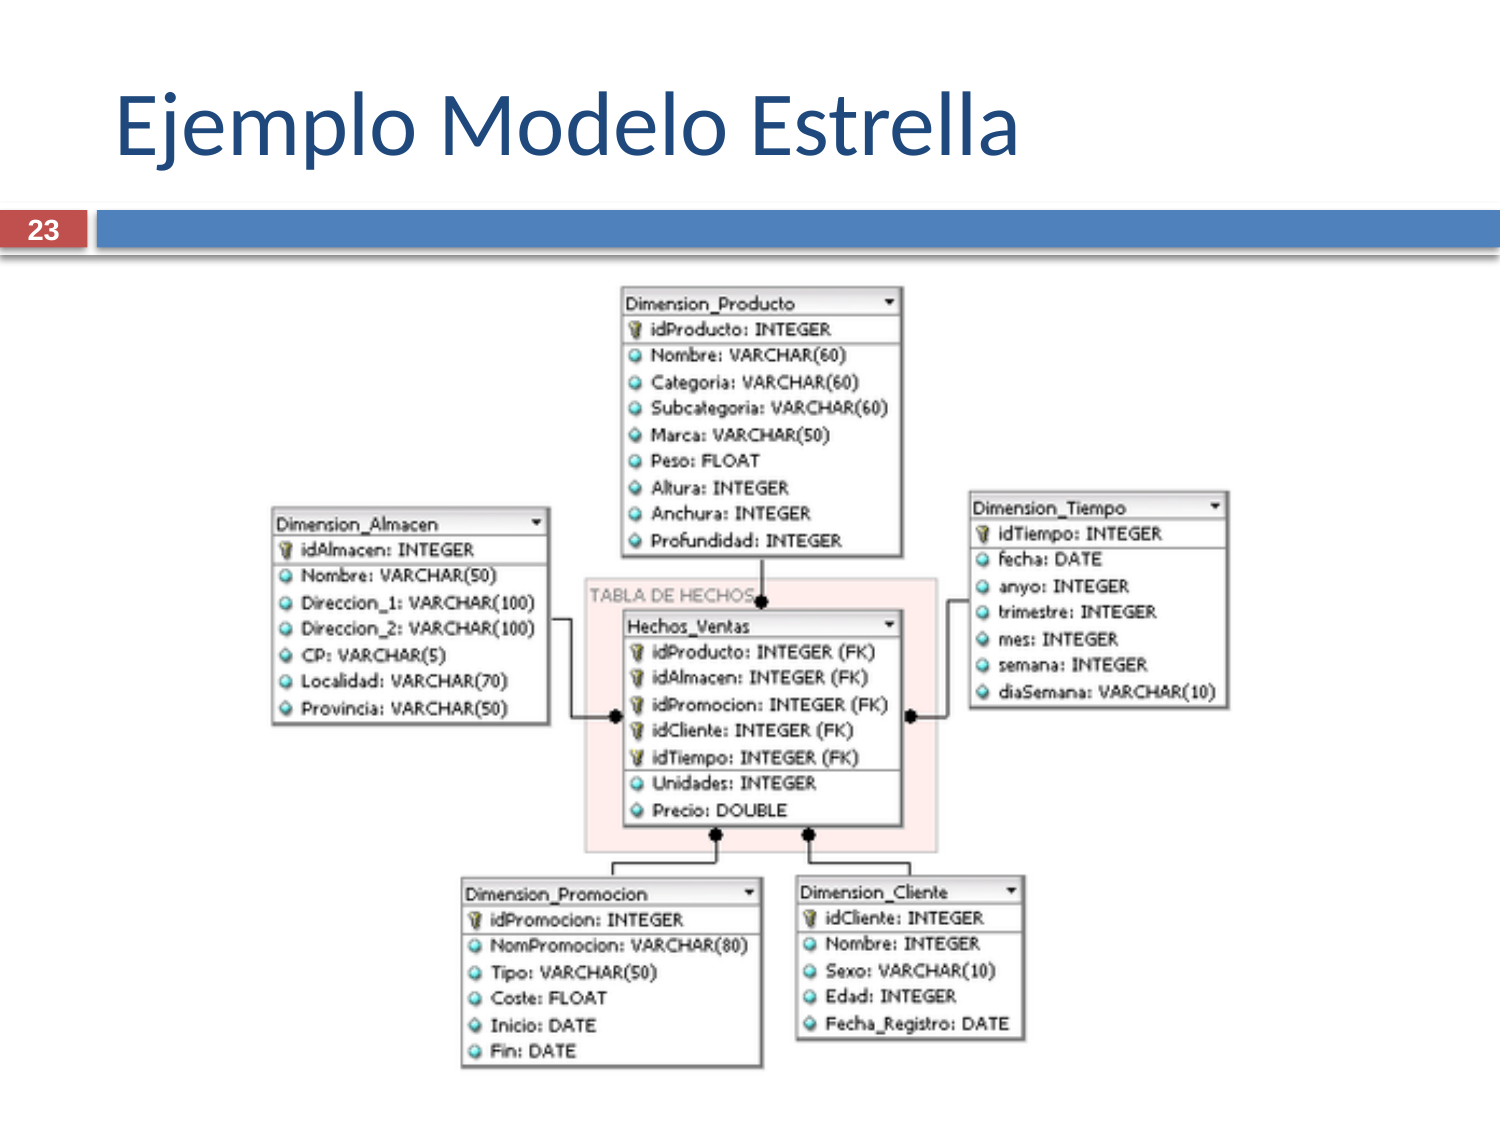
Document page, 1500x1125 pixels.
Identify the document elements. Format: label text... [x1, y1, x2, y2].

picture [265, 278, 1235, 1076]
slide_number 23 [0, 208, 88, 249]
title Ejemplo Modelo Estrella [99, 37, 1438, 200]
